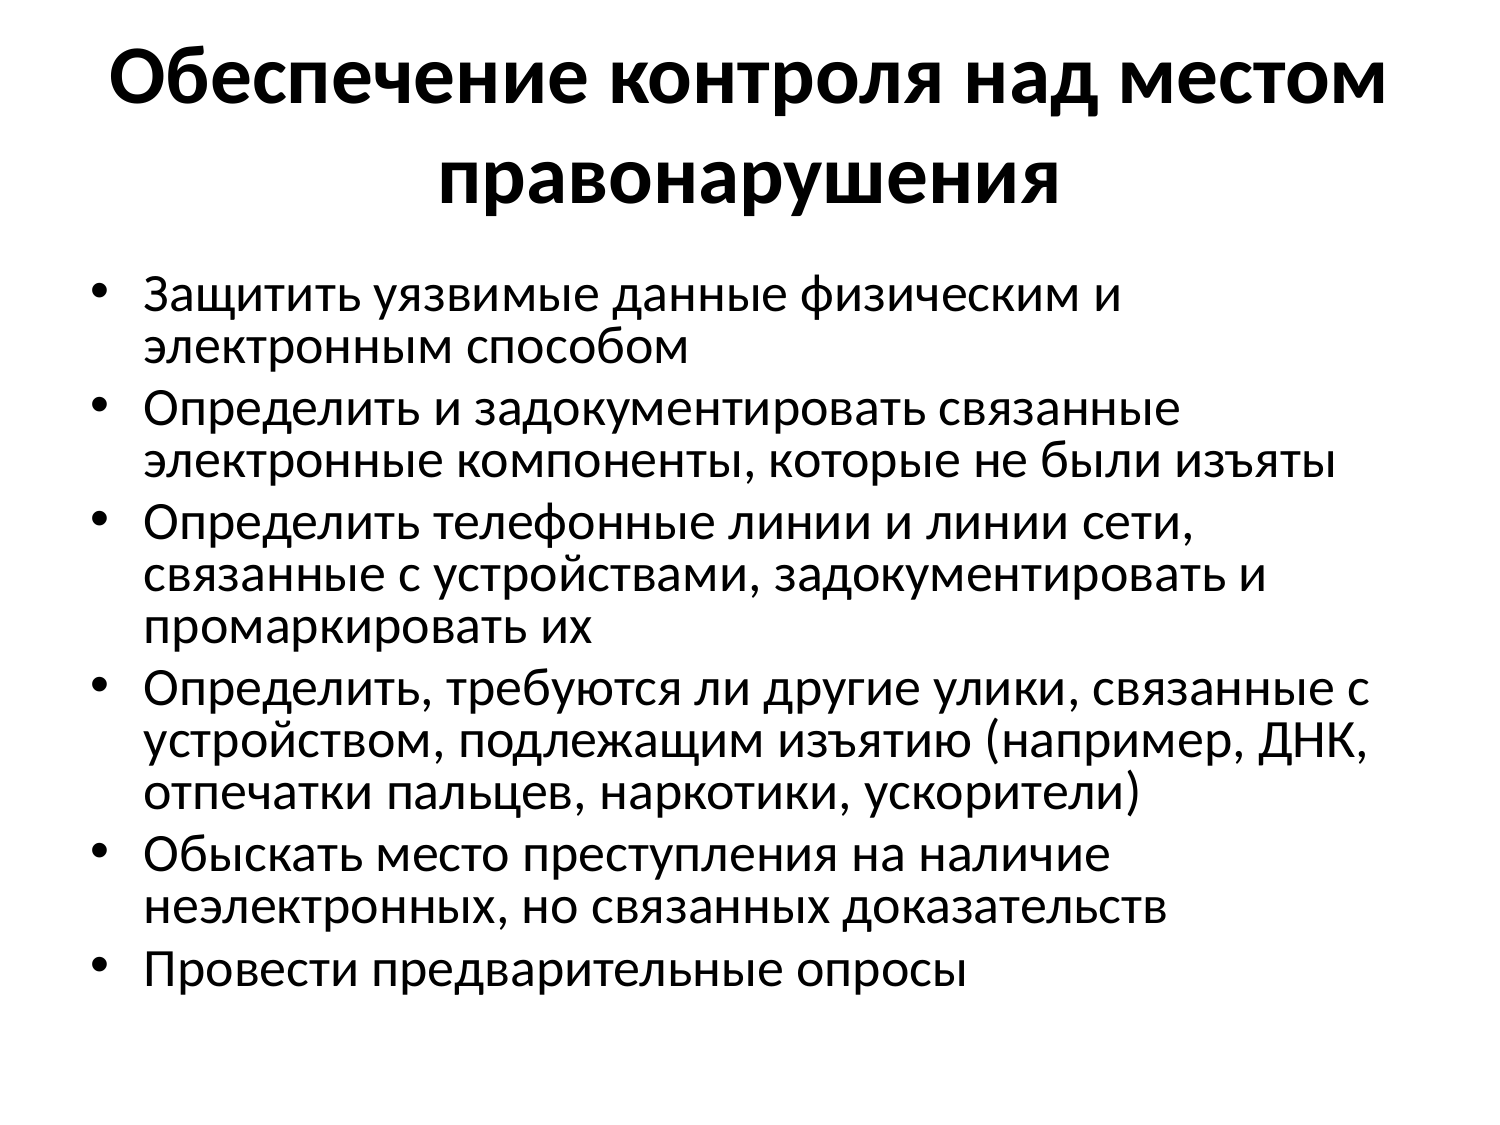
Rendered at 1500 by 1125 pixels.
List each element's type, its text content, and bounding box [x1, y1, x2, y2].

list Защитить уязвимые данные физическим и электронным способом Определить и задокументировать связанные электронные компоненты, которые не были изъяты Определить телефонные линии и линии сети, связанные с устройствами, задокументировать и промаркировать их Определить, требуются ли другие улики, связанные с устройством, подлежащим изъятию (например, ДНК, отпечатки пальцев, наркотики, ускорители) Обыскать место преступления на наличие неэлектронных, но связанных доказательств Провести предварительные опросы [74, 262, 1426, 1006]
title Обеспечение контроля над местом правонарушения [74, 44, 1426, 196]
